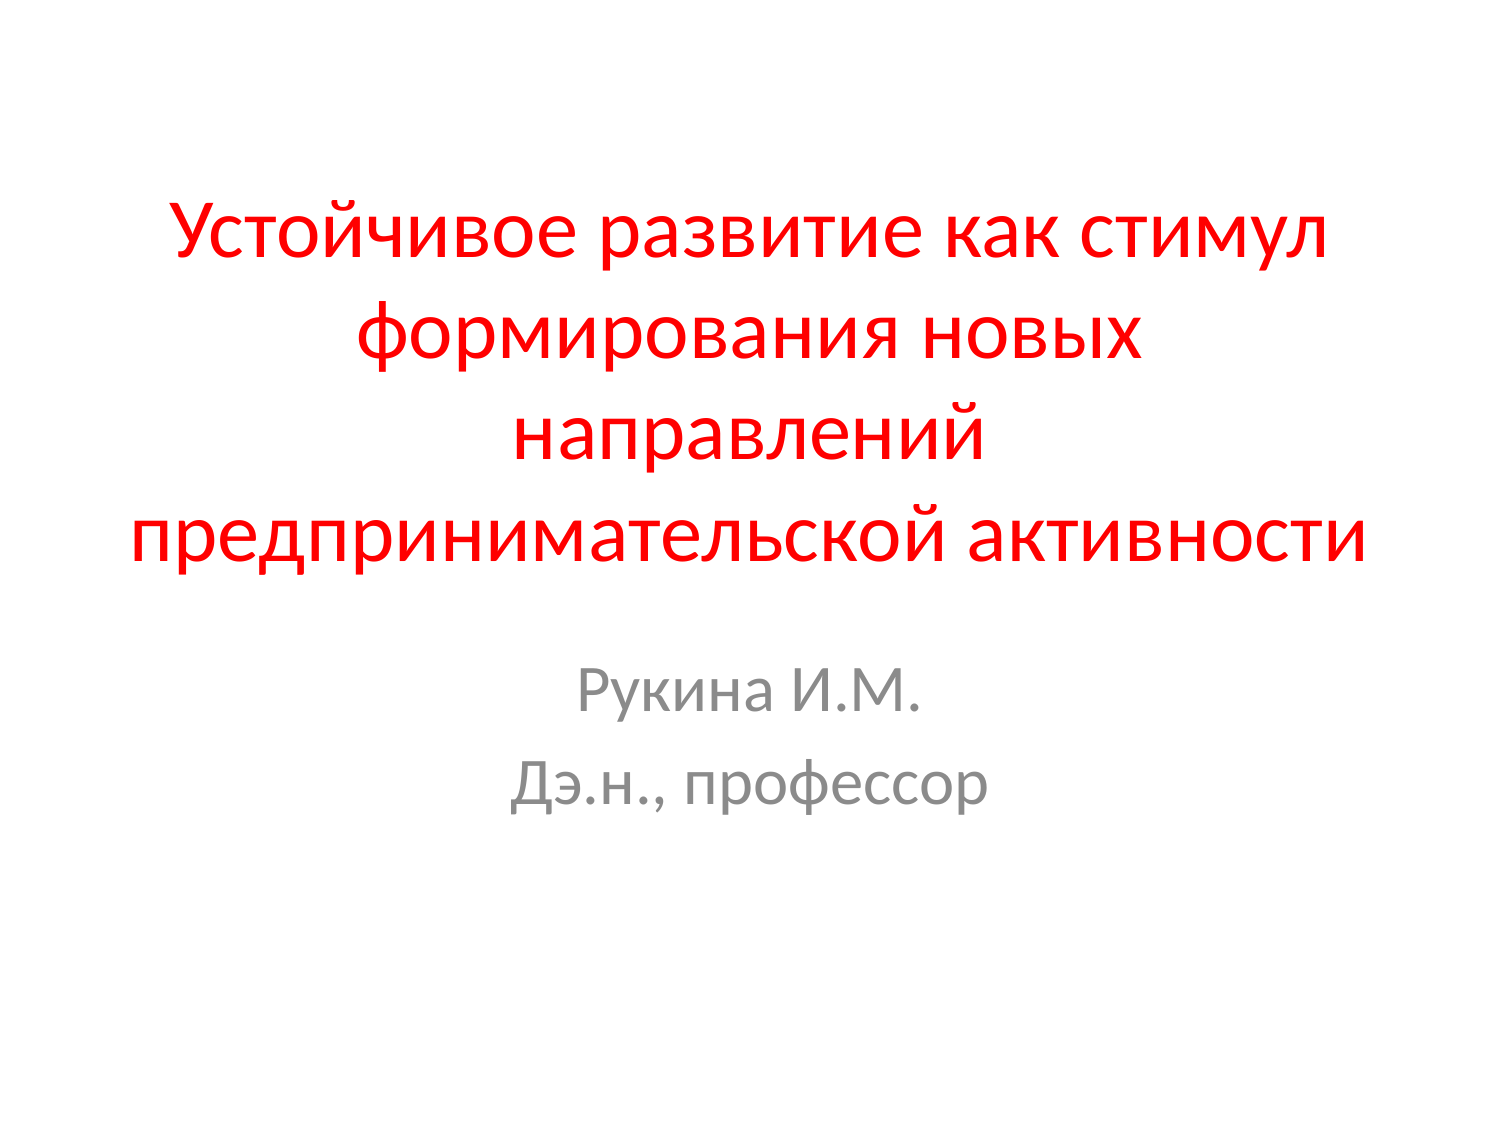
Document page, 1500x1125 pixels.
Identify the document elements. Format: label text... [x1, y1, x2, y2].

subtitle Рукина И.М. Дэ.н., профессор [225, 637, 1275, 925]
title Устойчивое развитие как стимул формирования новых направлений предпринимательской активности [112, 160, 1388, 591]
